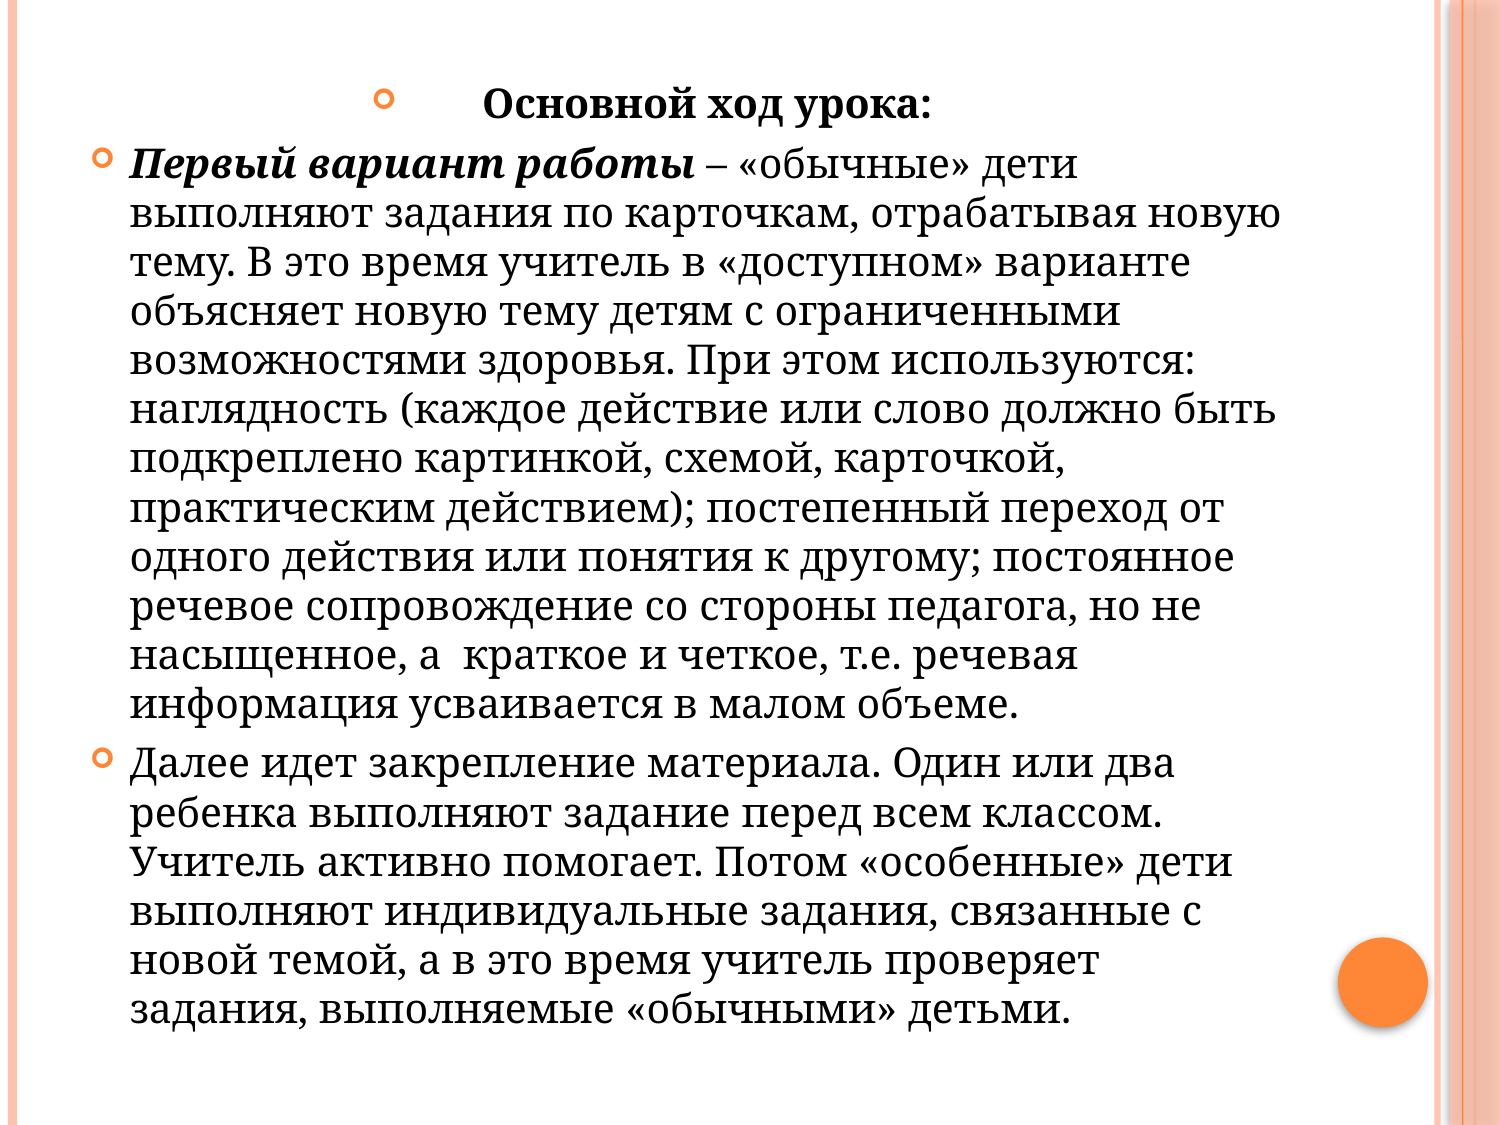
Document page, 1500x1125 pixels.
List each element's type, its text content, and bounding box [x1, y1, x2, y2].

list Основной ход урока: Первый вариант работы – «обычные» дети выполняют задания по карточкам, отрабатывая новую тему. В это время учитель в «доступном» варианте объясняет новую тему детям с ограниченными возможностями здоровья. При этом используются: наглядность (каждое действие или слово должно быть подкреплено картинкой, схемой, карточкой, практическим действием); постепенный переход от одного действия или понятия к другому; постоянное речевое сопровождение со стороны педагога, но не насыщенное, а краткое и четкое, т.е. речевая информация усваивается в малом объеме. Далее идет закрепление материала. Один или два ребенка выполняют задание перед всем классом. Учитель активно помогает. Потом «особенные» дети выполняют индивидуальные задания, связанные с новой темой, а в это время учитель проверяет задания, выполняемые «обычными» детьми. [75, 70, 1300, 1062]
